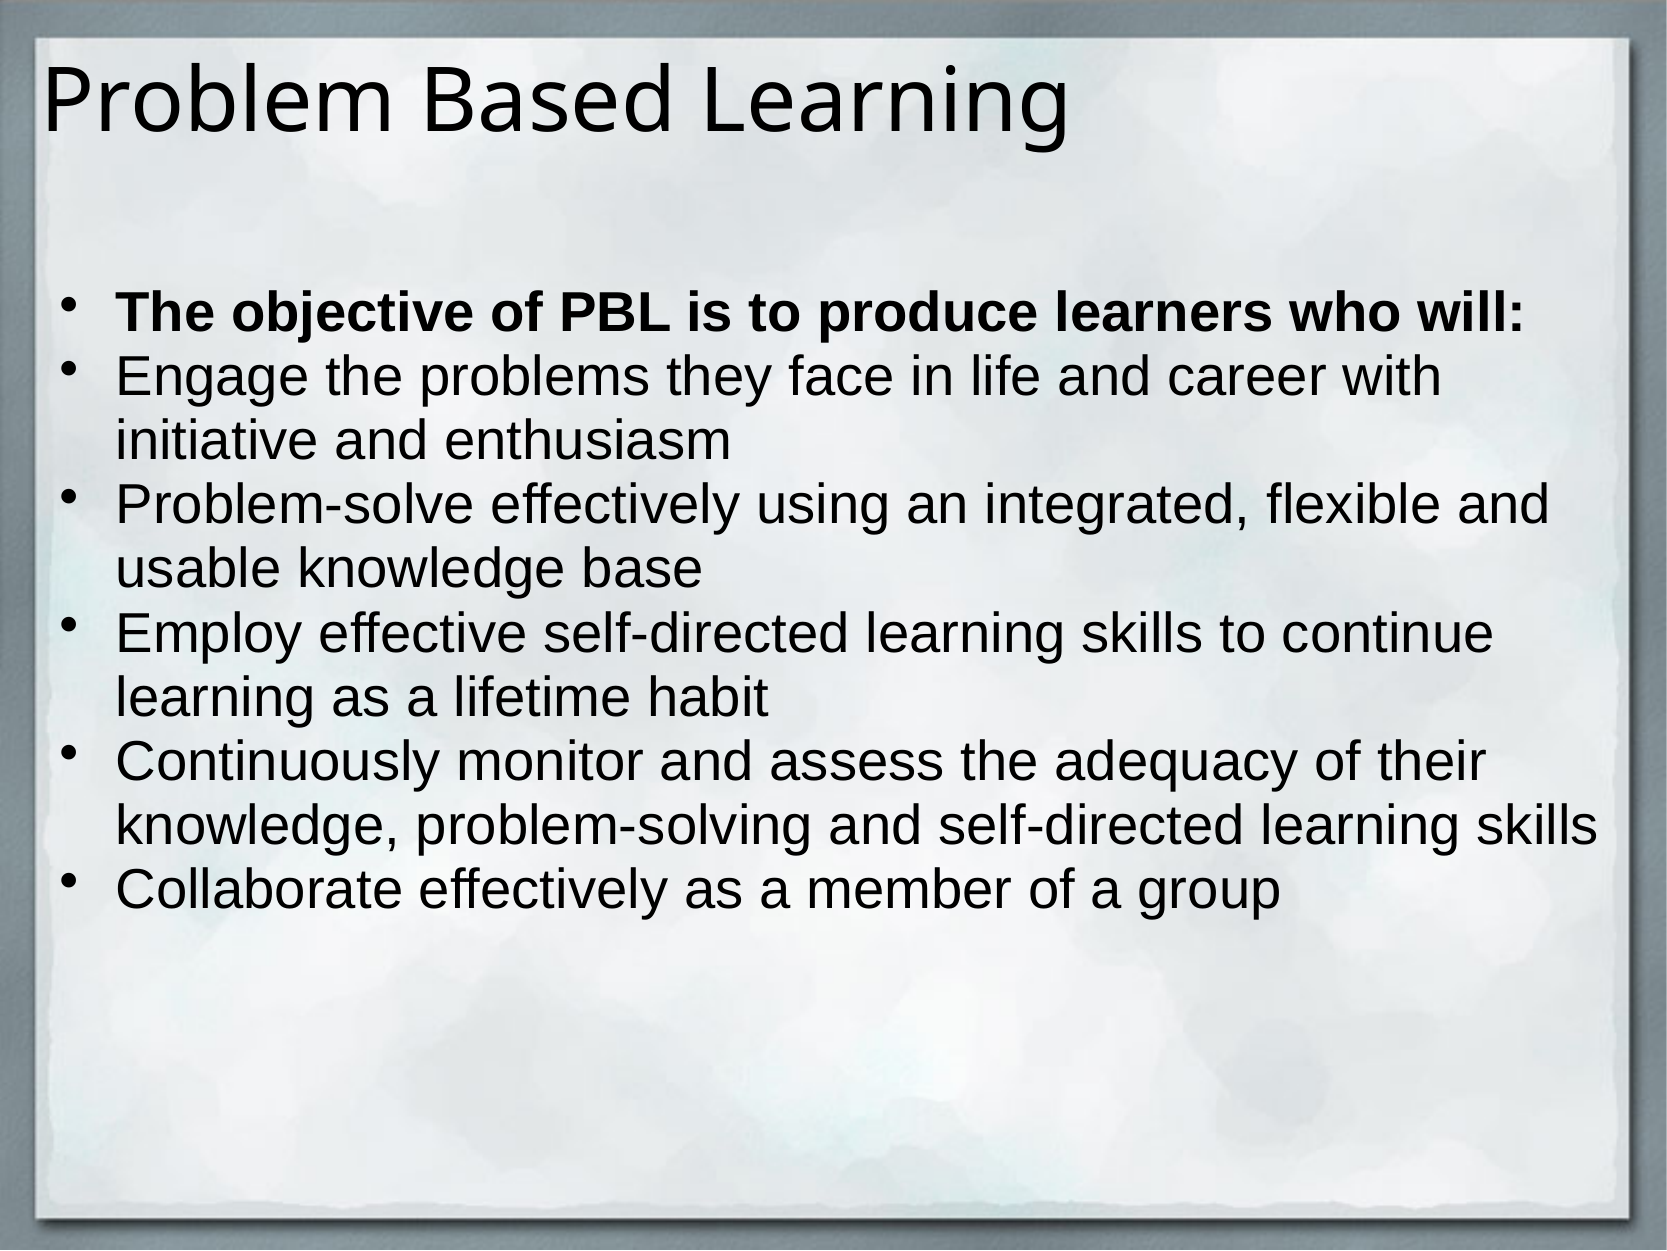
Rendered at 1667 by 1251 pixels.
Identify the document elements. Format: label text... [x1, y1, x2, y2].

picture [0, 0, 1667, 1250]
list The objective of PBL is to produce learners who will: Engage the problems they face in life and career with initiative and enthusiasm Problem-solve effectively using an integrated, flexible and usable knowledge base Employ effective self-directed learning skills to continue learning as a lifetime habit Continuously monitor and assess the adequacy of their knowledge, problem-solving and self-directed learning skills Collaborate effectively as a member of a group [40, 216, 1647, 1189]
title Problem Based Learning [40, 50, 1626, 200]
